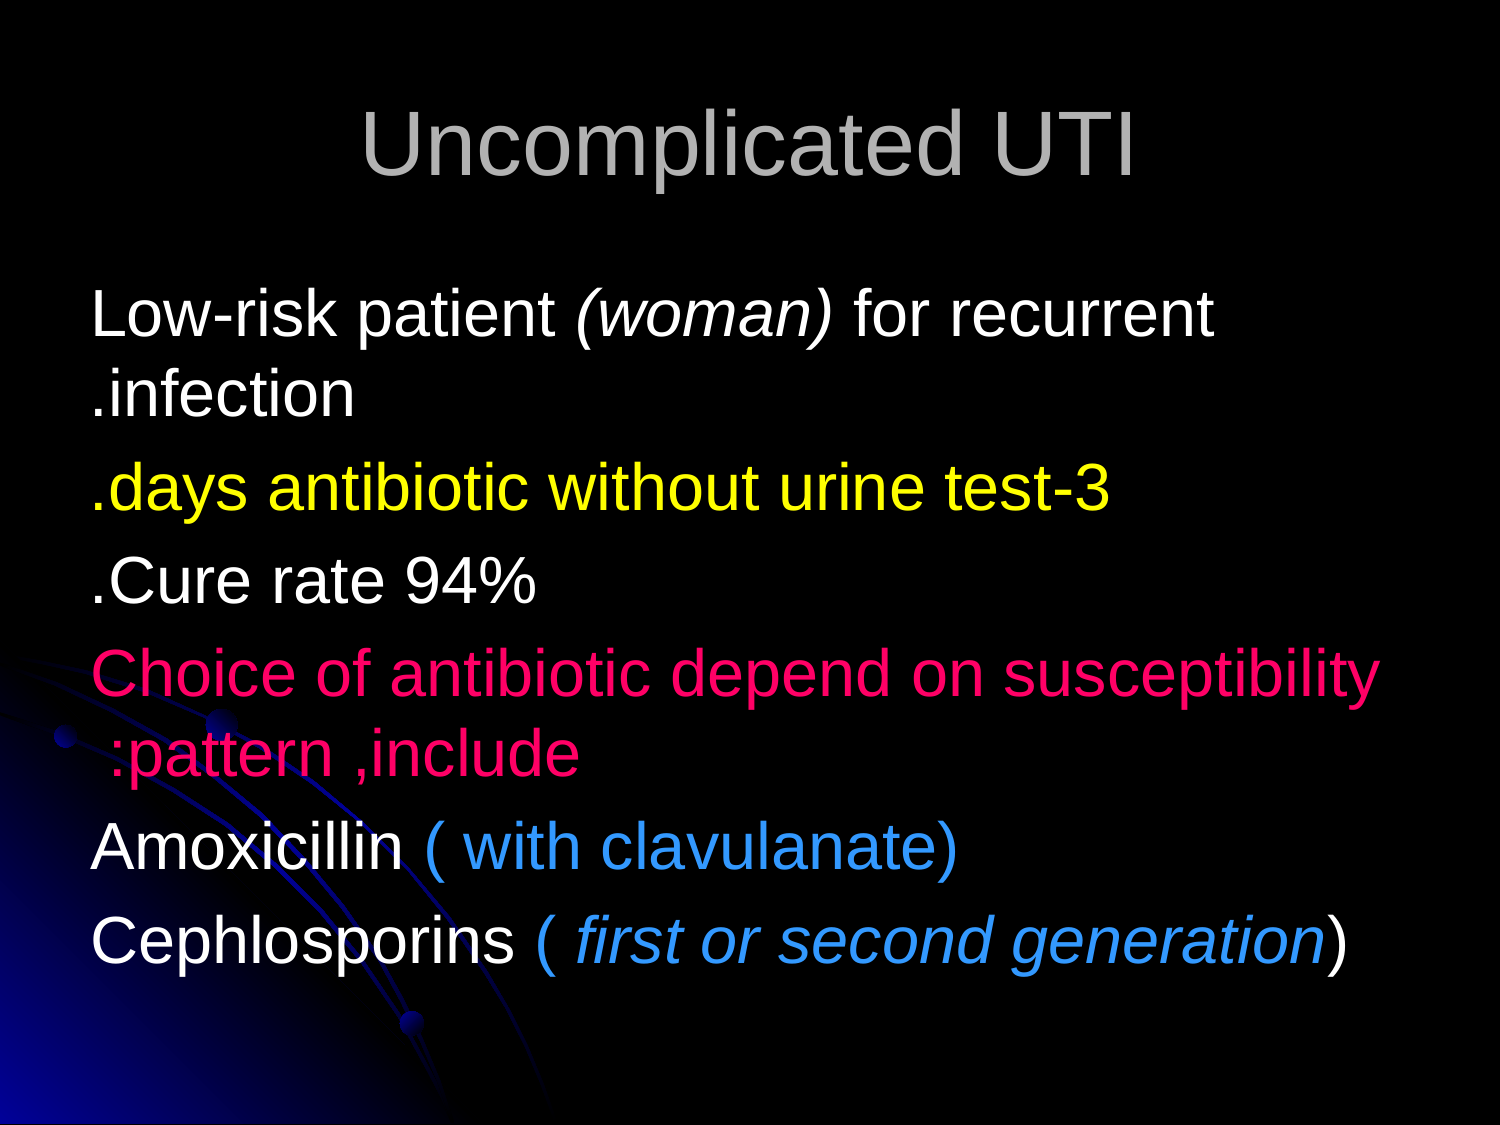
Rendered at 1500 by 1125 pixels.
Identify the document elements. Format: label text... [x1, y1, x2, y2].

title Uncomplicated UTI [74, 45, 1426, 233]
list Low-risk patient (woman) for recurrent infection. 3-days antibiotic without urine test. Cure rate 94%. Choice of antibiotic depend on susceptibility pattern ,include: Amoxicillin ( with clavulanate) Cephlosporins ( first or second generation) [74, 262, 1426, 1006]
